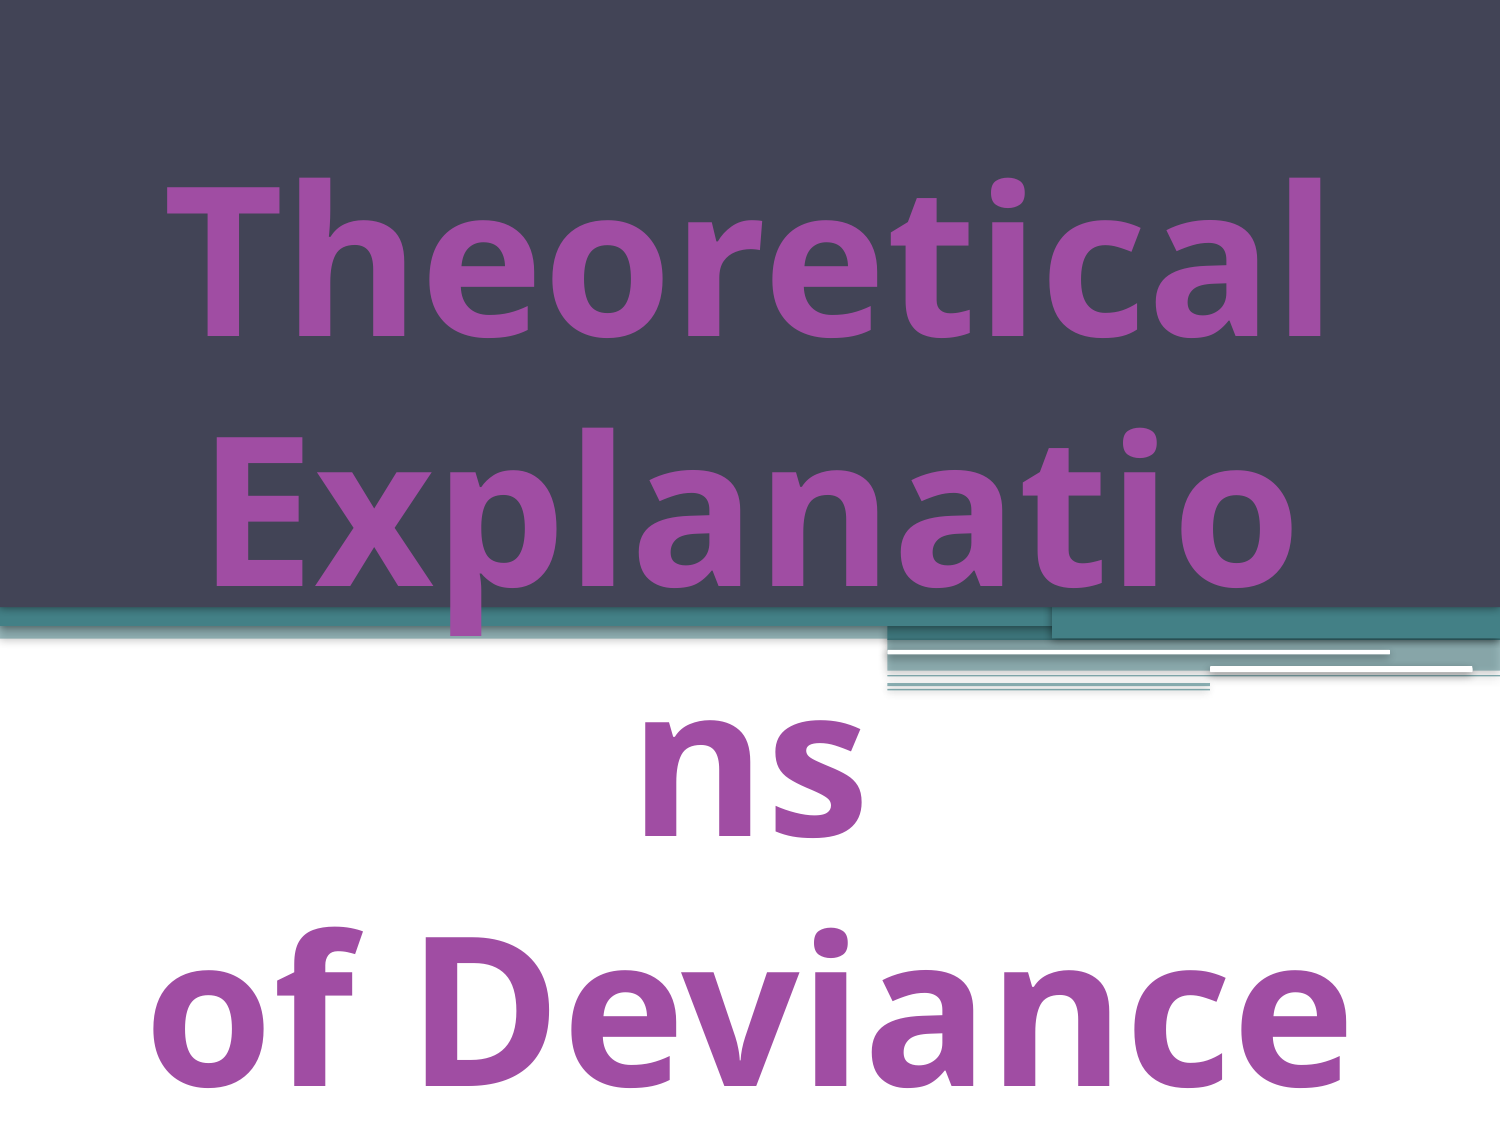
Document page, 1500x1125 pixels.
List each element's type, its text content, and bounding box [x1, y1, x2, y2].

text_box Theoretical Explanations of Deviance [117, 120, 1383, 1125]
